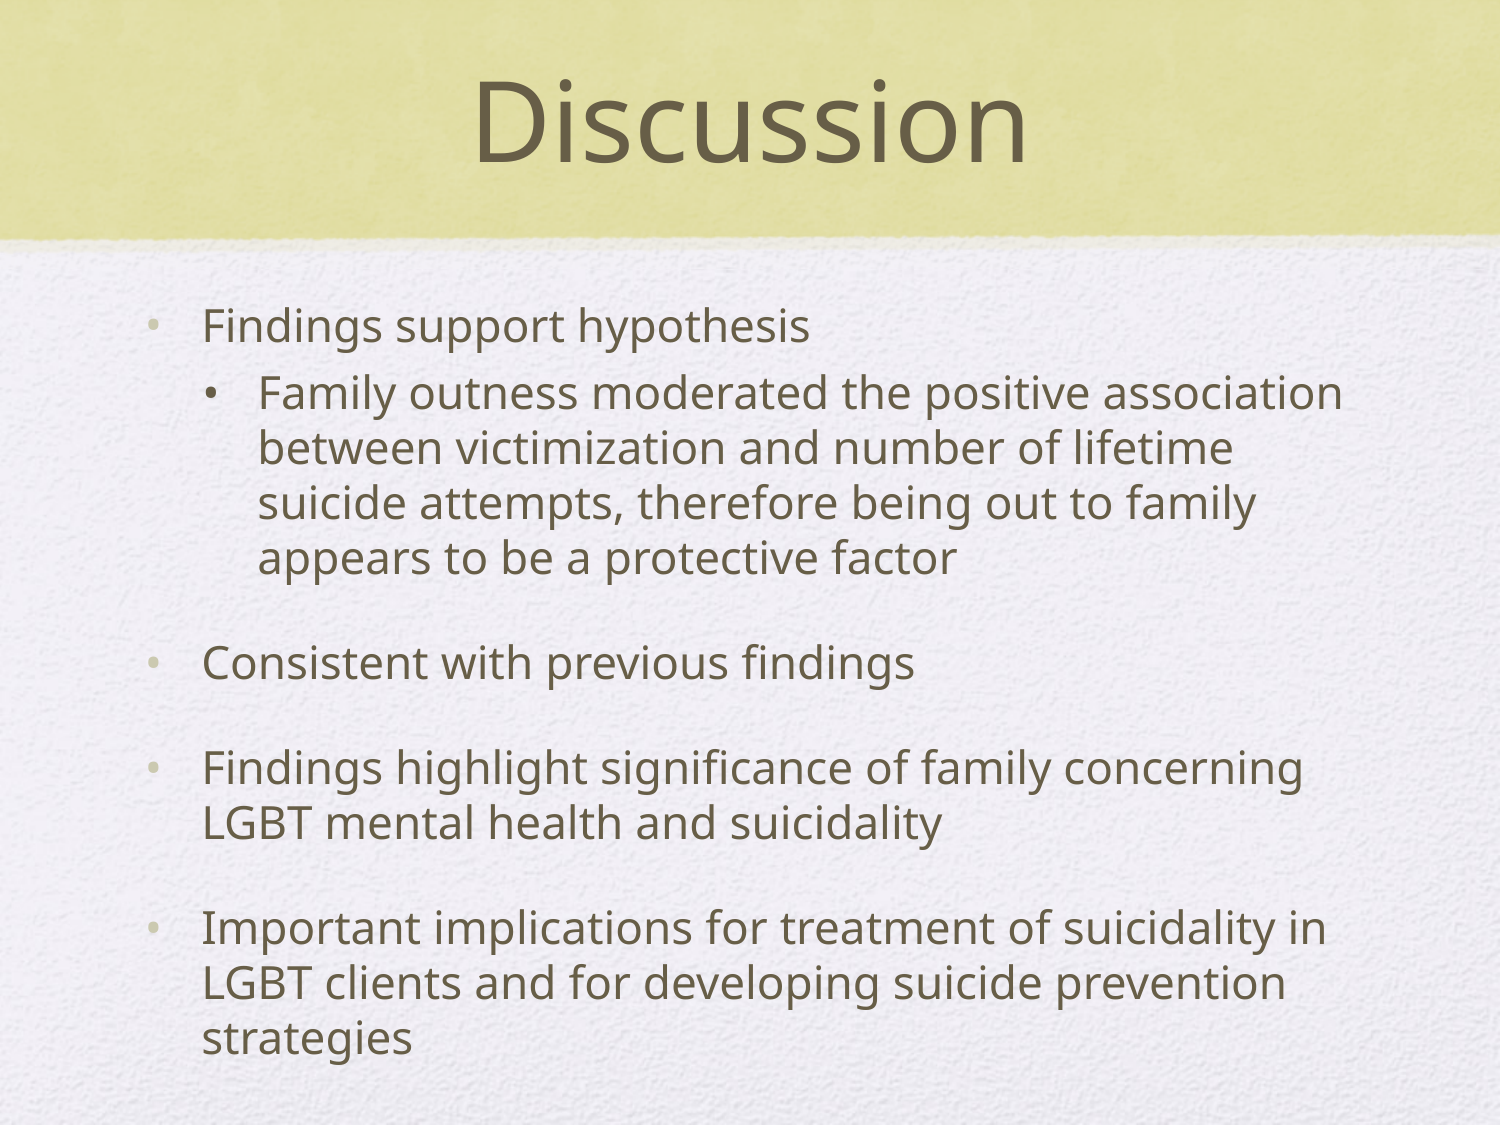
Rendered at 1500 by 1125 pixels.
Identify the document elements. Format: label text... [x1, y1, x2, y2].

list Findings support hypothesis Family outness moderated the positive association between victimization and number of lifetime suicide attempts, therefore being out to family appears to be a protective factor Consistent with previous findings Findings highlight significance of family concerning LGBT mental health and suicidality Important implications for treatment of suicidality in LGBT clients and for developing suicide prevention strategies [129, 288, 1372, 993]
picture [0, 225, 1500, 1125]
title Discussion [129, 6, 1372, 239]
